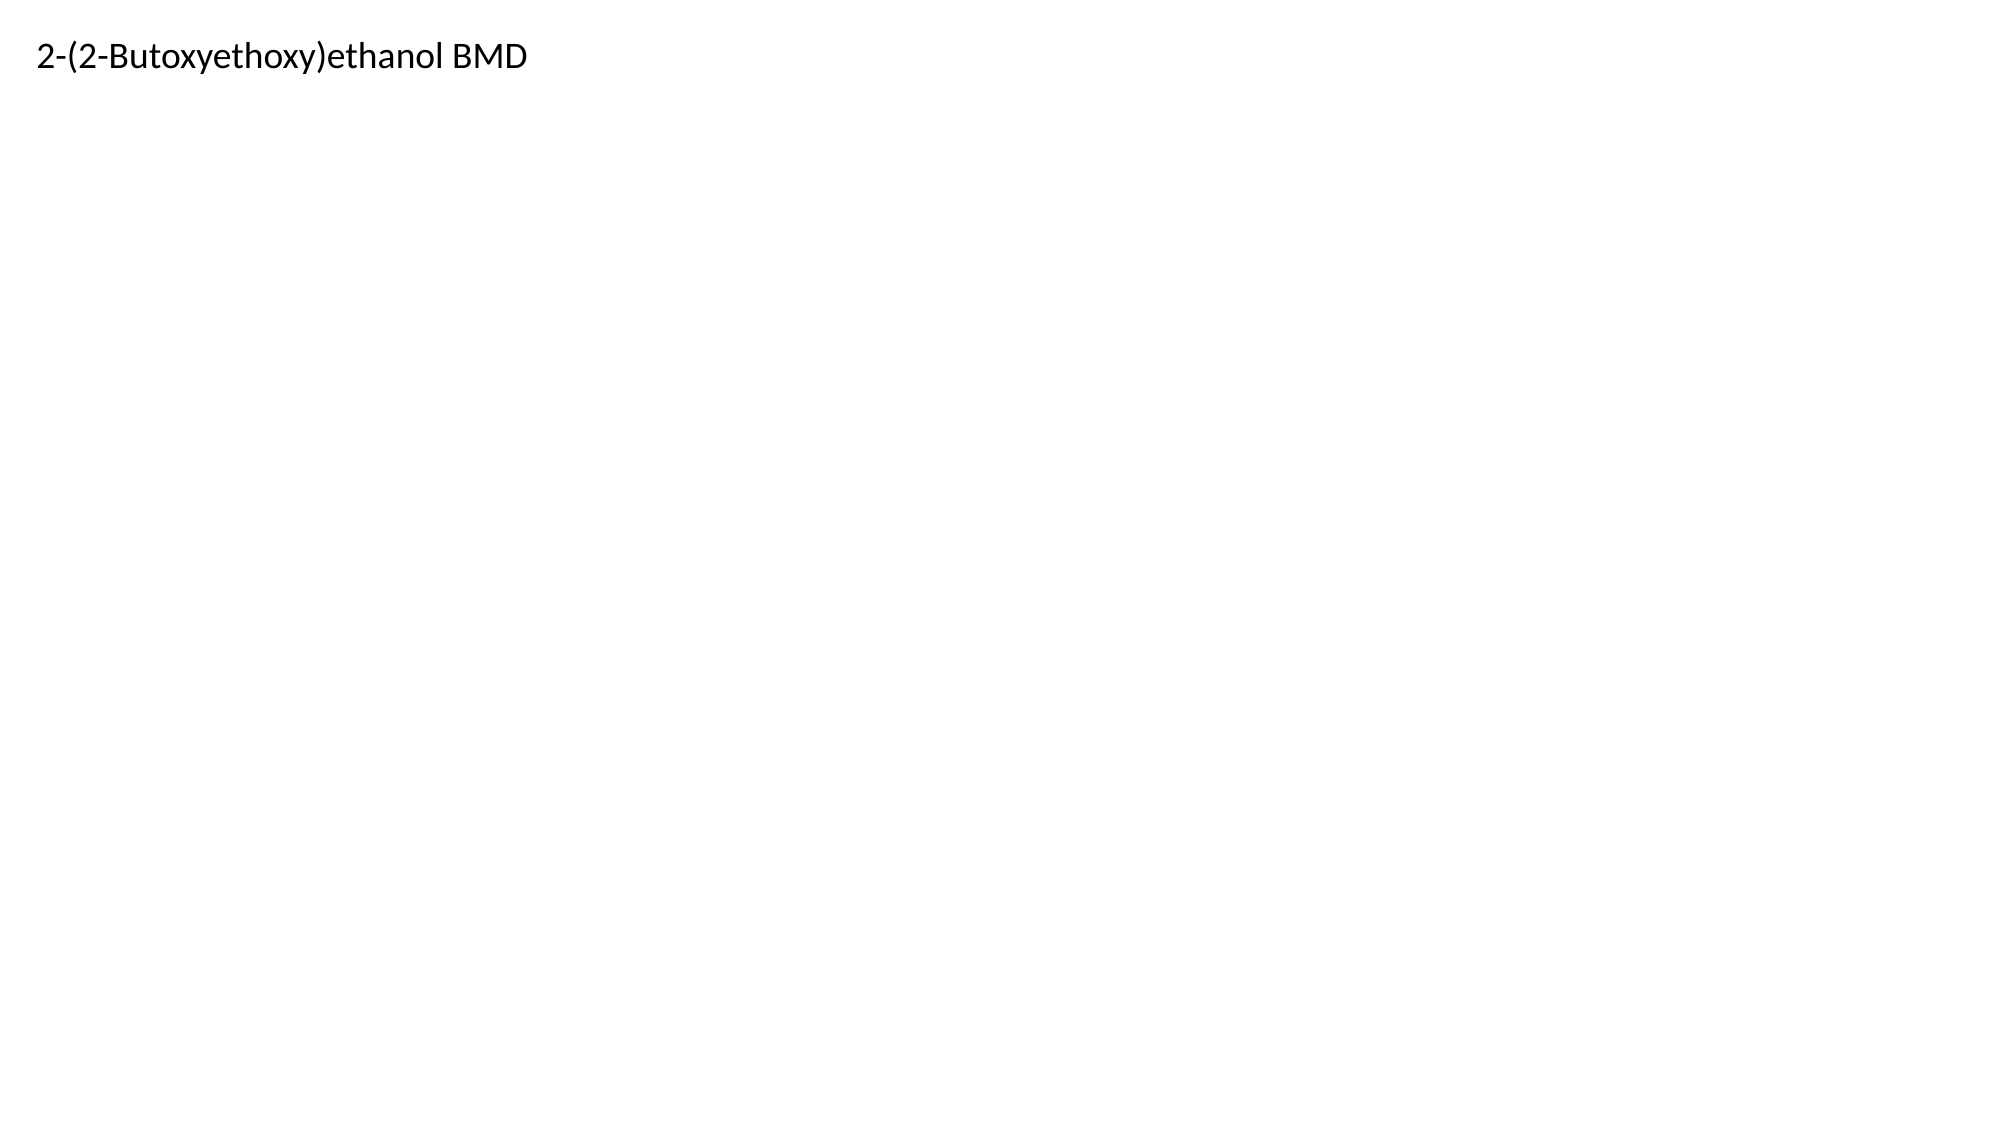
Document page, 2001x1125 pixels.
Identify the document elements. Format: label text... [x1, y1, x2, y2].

text_box 2-(2-Butoxyethoxy)ethanol BMD [21, 23, 1444, 83]
